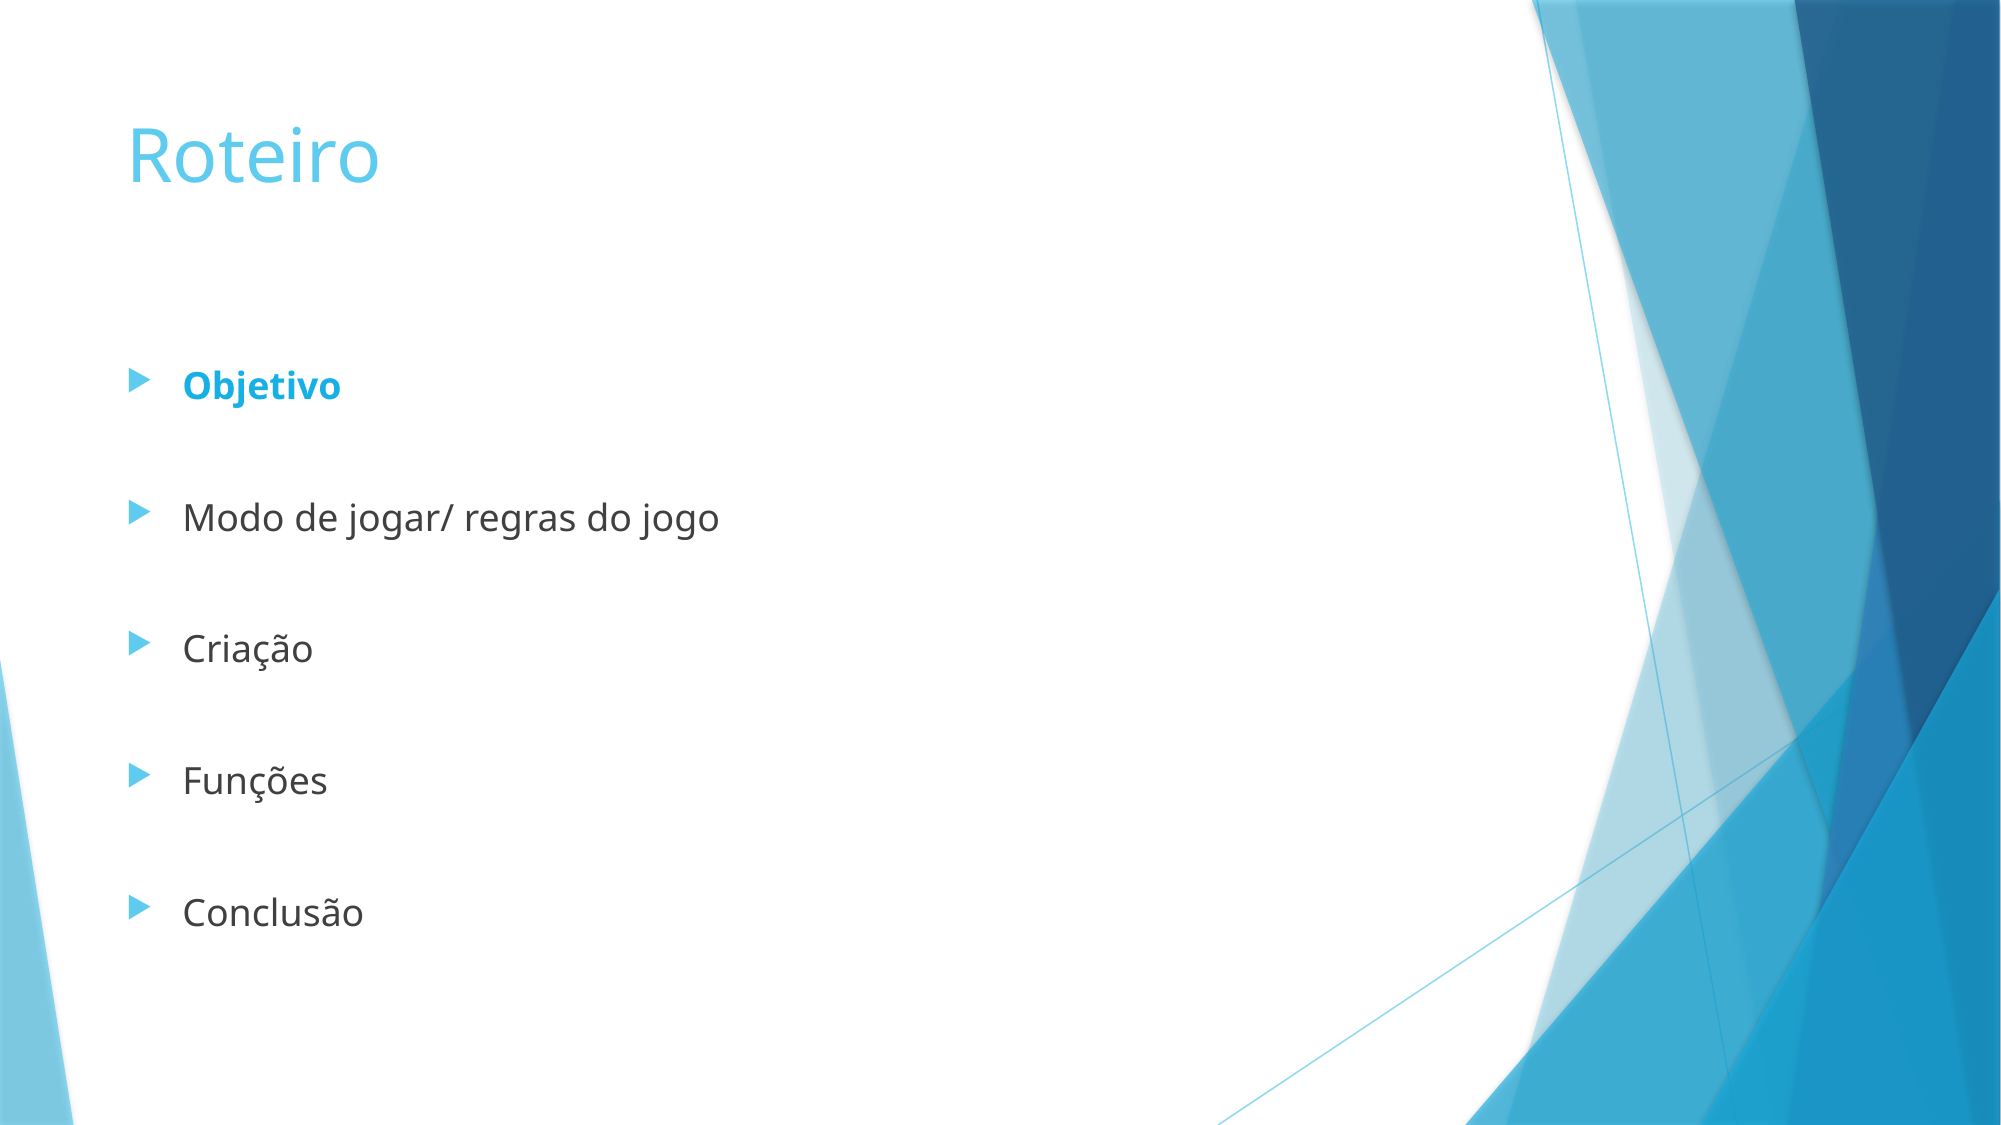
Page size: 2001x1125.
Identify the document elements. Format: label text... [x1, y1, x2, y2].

list Objetivo Modo de jogar/ regras do jogo Criação Funções Conclusão [111, 354, 1522, 992]
title Roteiro [111, 99, 1522, 317]
